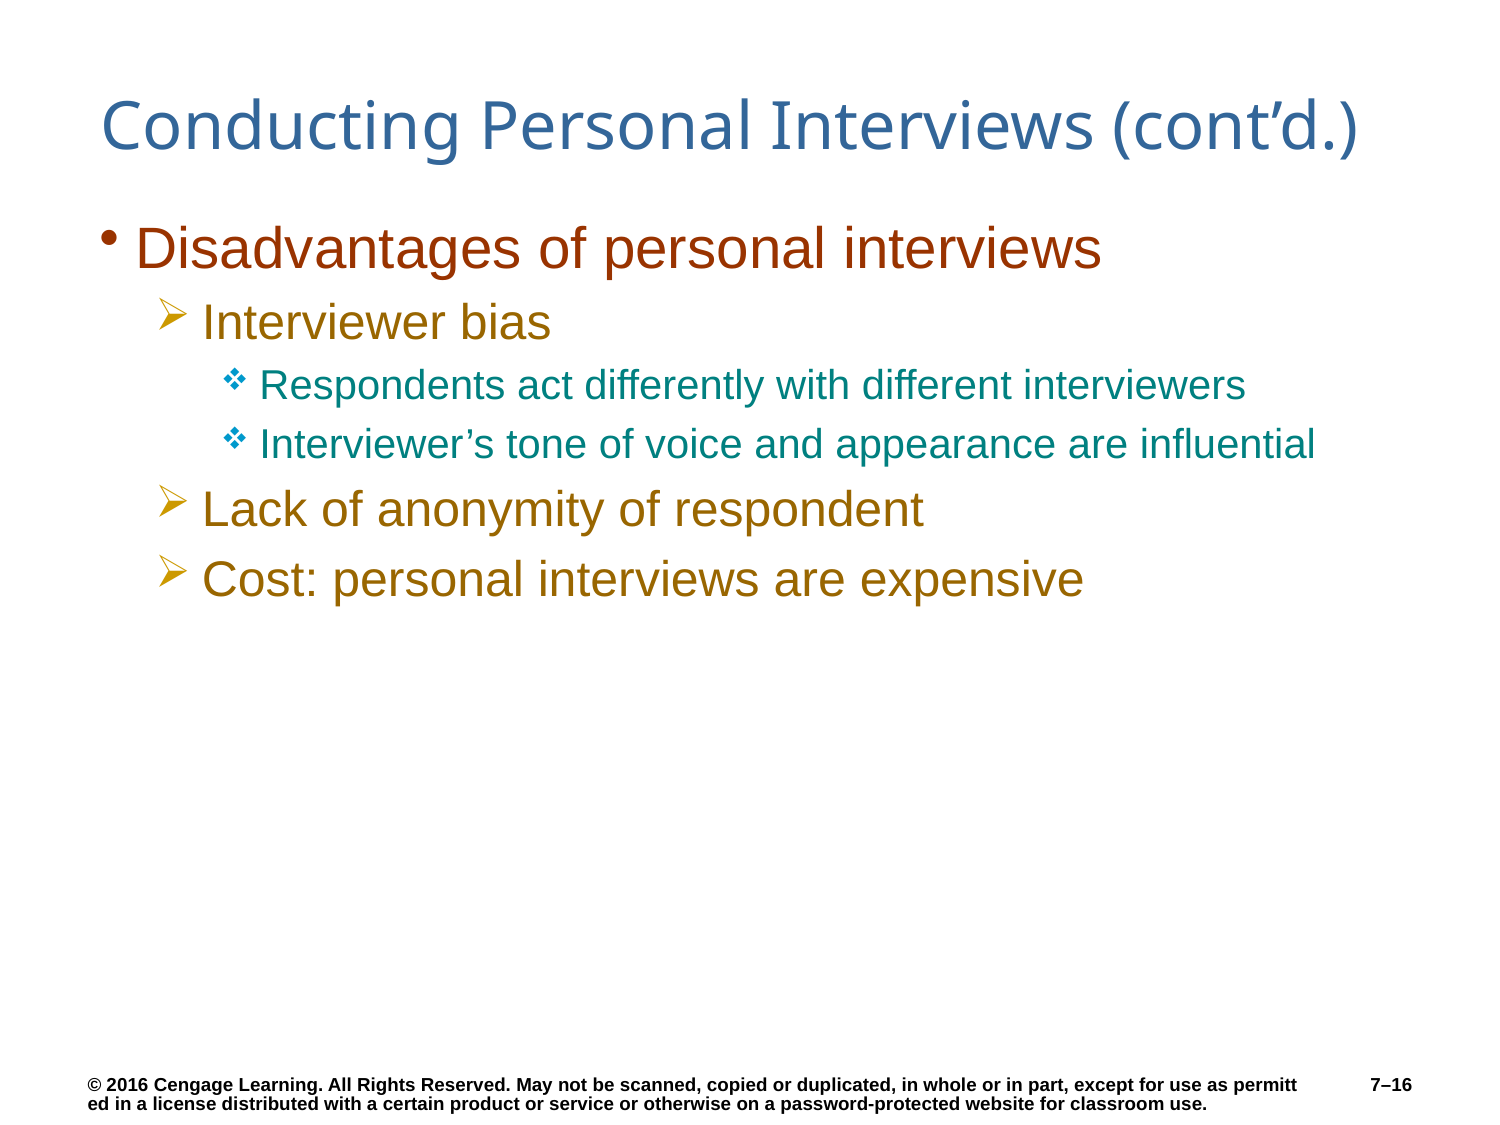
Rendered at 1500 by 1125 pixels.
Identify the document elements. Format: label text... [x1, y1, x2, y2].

list Disadvantages of personal interviews Interviewer bias Respondents act differently with different interviewers Interviewer’s tone of voice and appearance are influential Lack of anonymity of respondent Cost: personal interviews are expensive [84, 202, 1414, 1013]
footer © 2016 Cengage Learning. All Rights Reserved. May not be scanned, copied or duplicated, in whole or in part, except for use as permitted in a license distributed with a certain product or service or otherwise on a password-protected website for classroom use. [87, 1057, 1050, 1103]
slide_number 7–16 [1050, 1042, 1413, 1103]
title Conducting Personal Interviews (cont’d.) [85, 75, 1411, 171]
